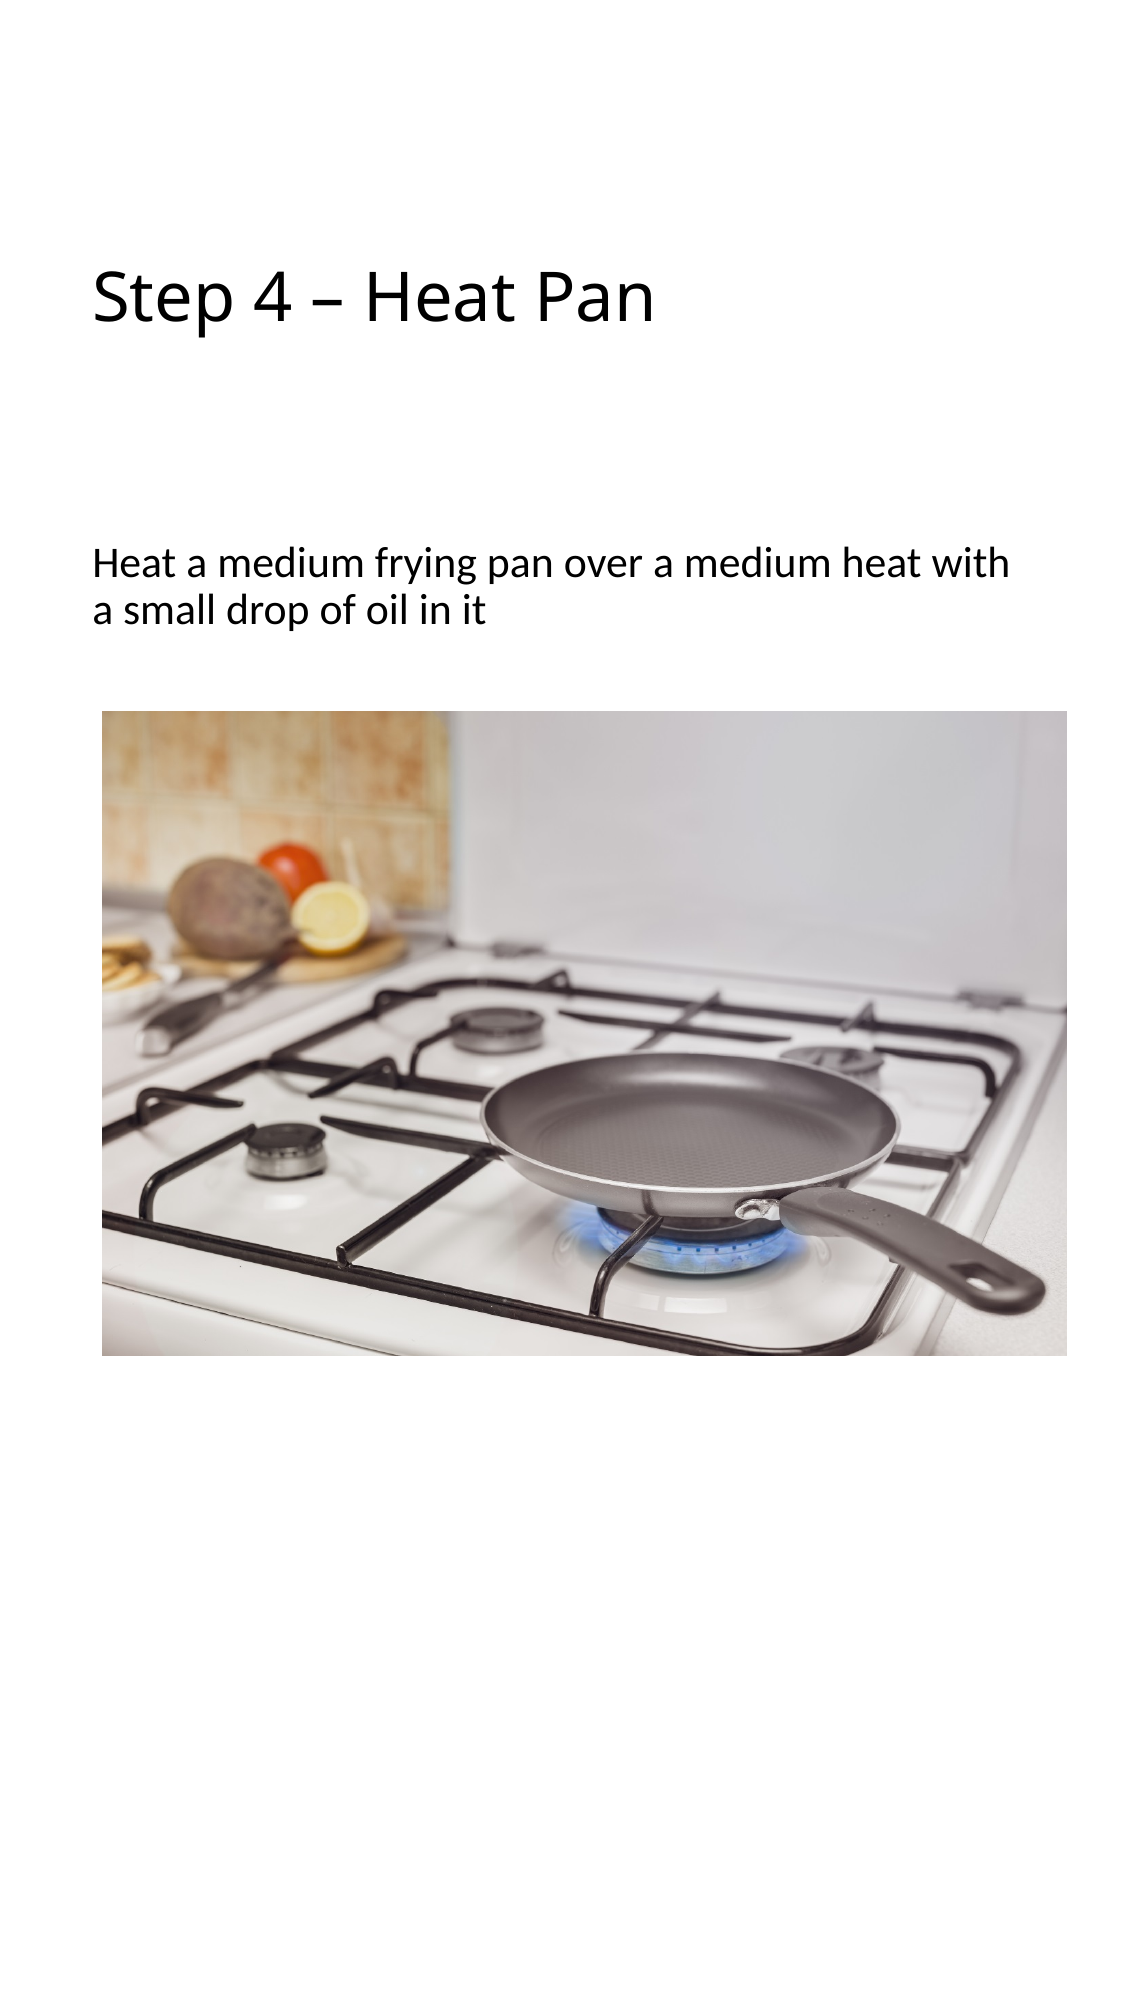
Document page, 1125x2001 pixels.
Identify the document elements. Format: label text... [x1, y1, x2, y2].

picture [102, 711, 1067, 1356]
title Step 4 – Heat Pan [77, 106, 1048, 493]
list Heat a medium frying pan over a medium heat with a small drop of oil in it [77, 532, 1048, 1802]
